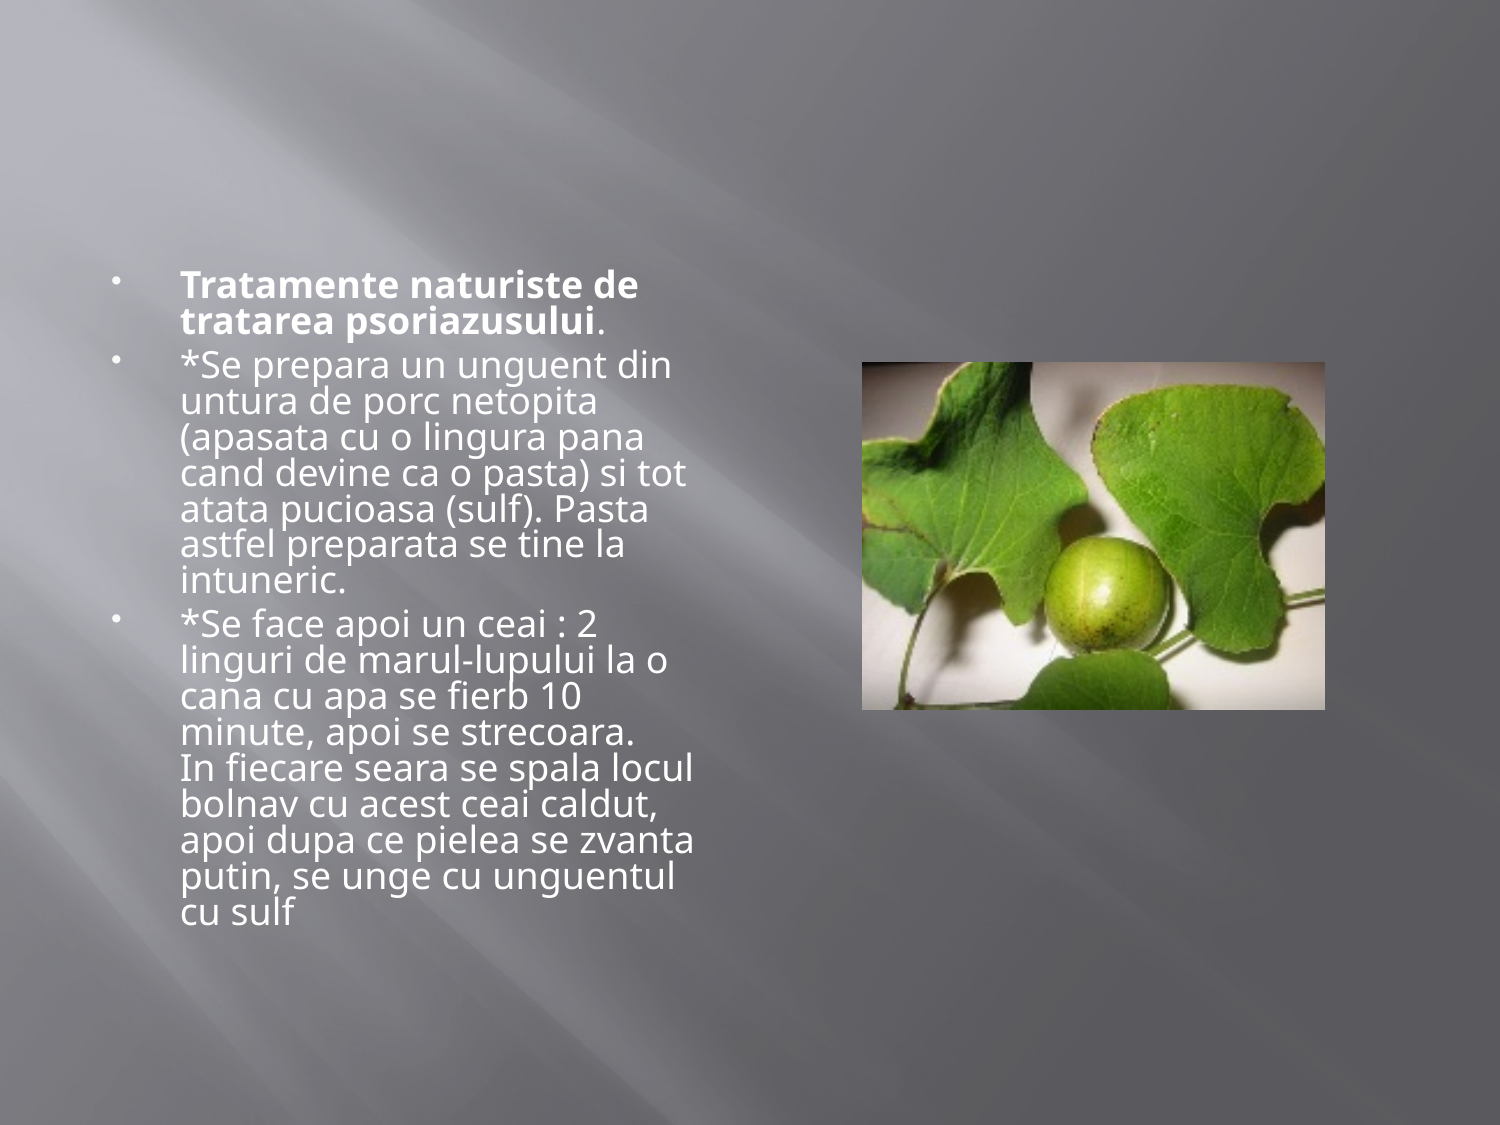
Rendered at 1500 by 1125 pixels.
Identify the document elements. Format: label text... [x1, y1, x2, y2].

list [862, 362, 1326, 710]
list Tratamente naturiste de tratarea psoriazusului. *Se prepara un unguent din untura de porc netopita (apasata cu o lingura pana cand devine ca o pasta) si tot atata pucioasa (sulf). Pasta astfel preparata se tine la intuneric. *Se face apoi un ceai : 2 linguri de marul-lupului la o cana cu apa se fierb 10 minute, apoi se strecoara. In fiecare seara se spala locul bolnav cu acest ceai caldut, apoi dupa ce pielea se zvanta putin, se unge cu unguentul cu sulf [74, 262, 738, 1006]
